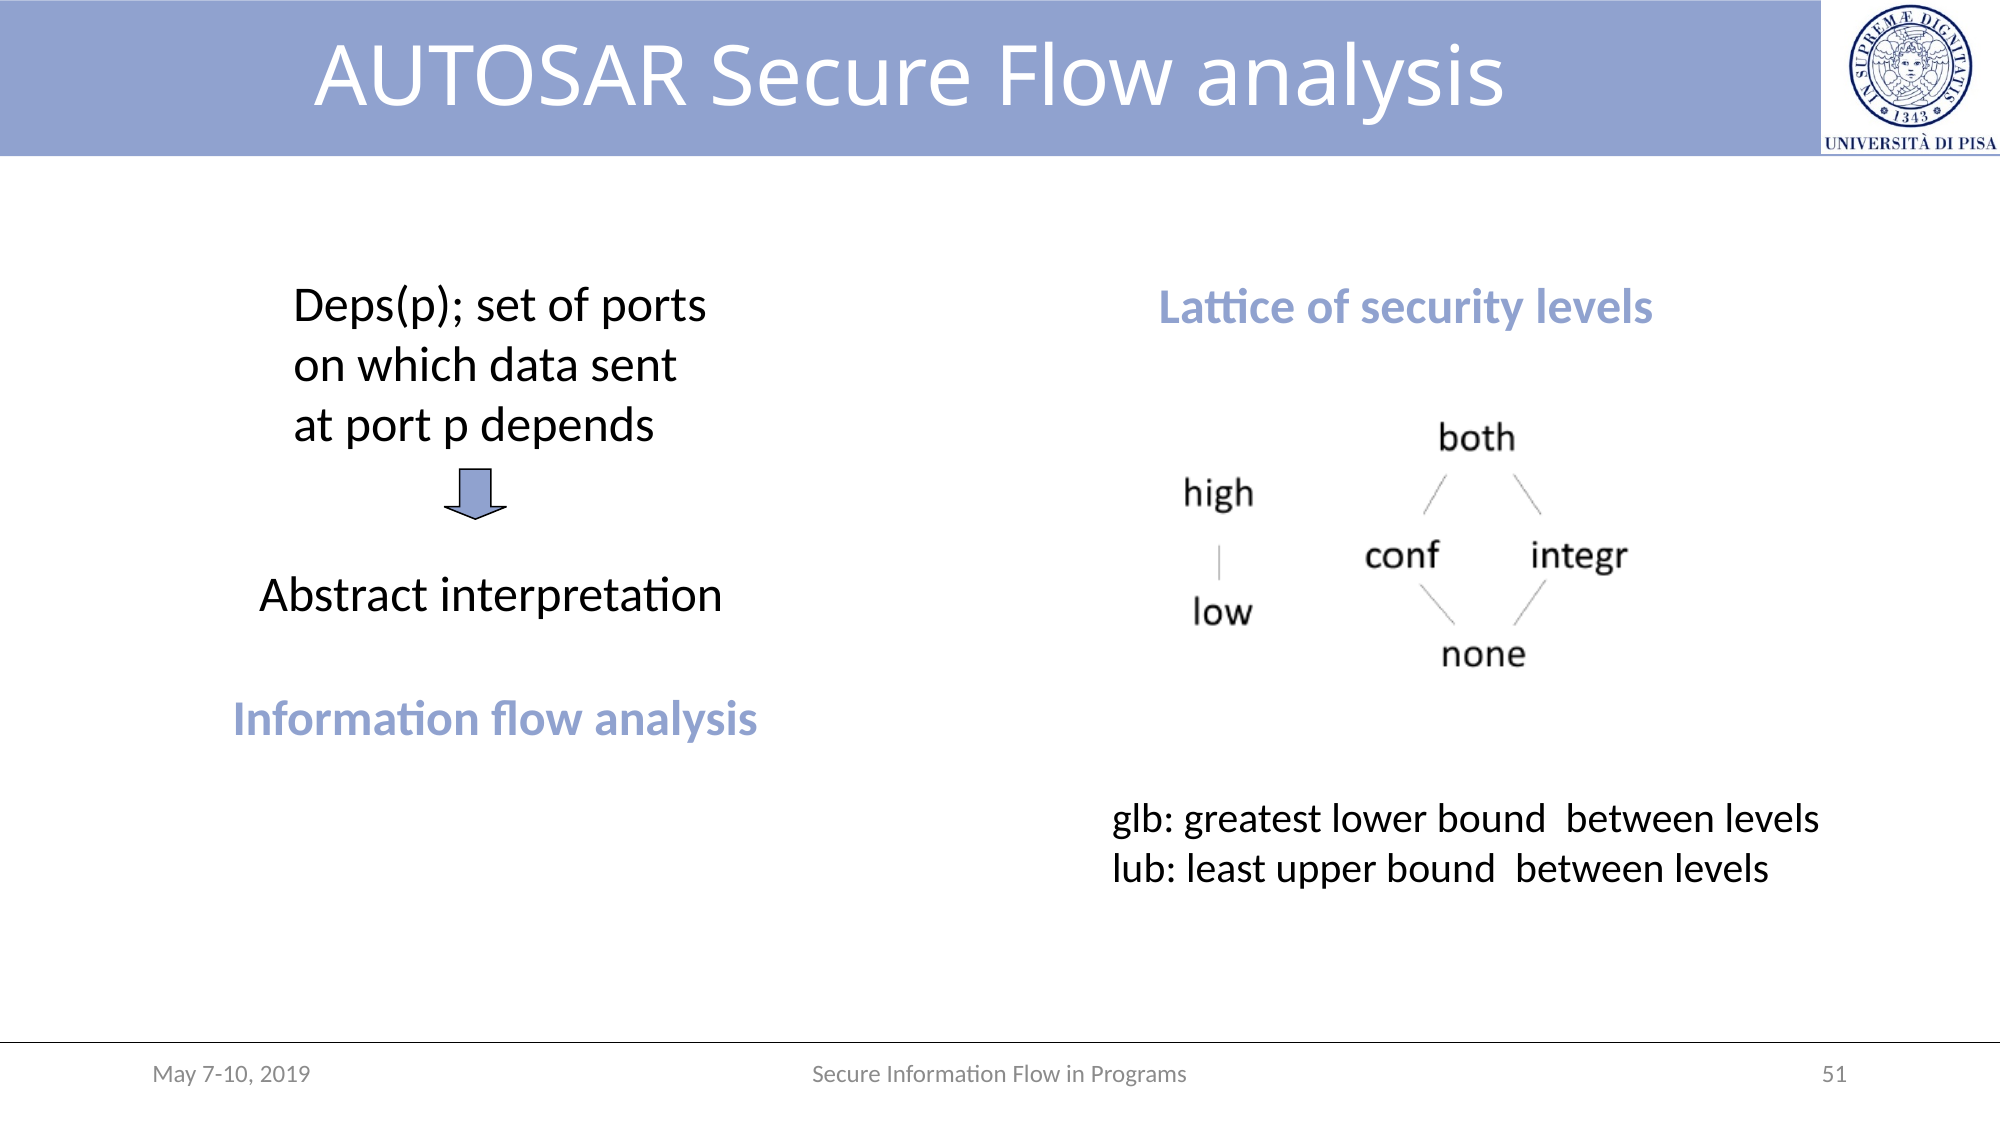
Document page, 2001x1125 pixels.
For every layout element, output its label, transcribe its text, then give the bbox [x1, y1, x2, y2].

title AUTOSAR Secure Flow analysis [0, 2, 1822, 156]
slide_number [137, 1042, 588, 1103]
slide_number 51 [1412, 1042, 1863, 1103]
footer Secure Information Flow in Programs [662, 1042, 1338, 1103]
picture [1821, 0, 2000, 154]
text_box [444, 469, 507, 520]
text_box Information flow analysis [217, 678, 848, 754]
text_box Lattice of security levels [1144, 266, 1669, 341]
text_box Deps(p); set of ports on which data sent at port p depends [278, 263, 734, 459]
text_box Abstract interpretation [244, 553, 782, 629]
text_box glb: greatest lower bound between levels lub: least upper bound between levels [1097, 783, 1863, 898]
picture [1145, 303, 1654, 687]
